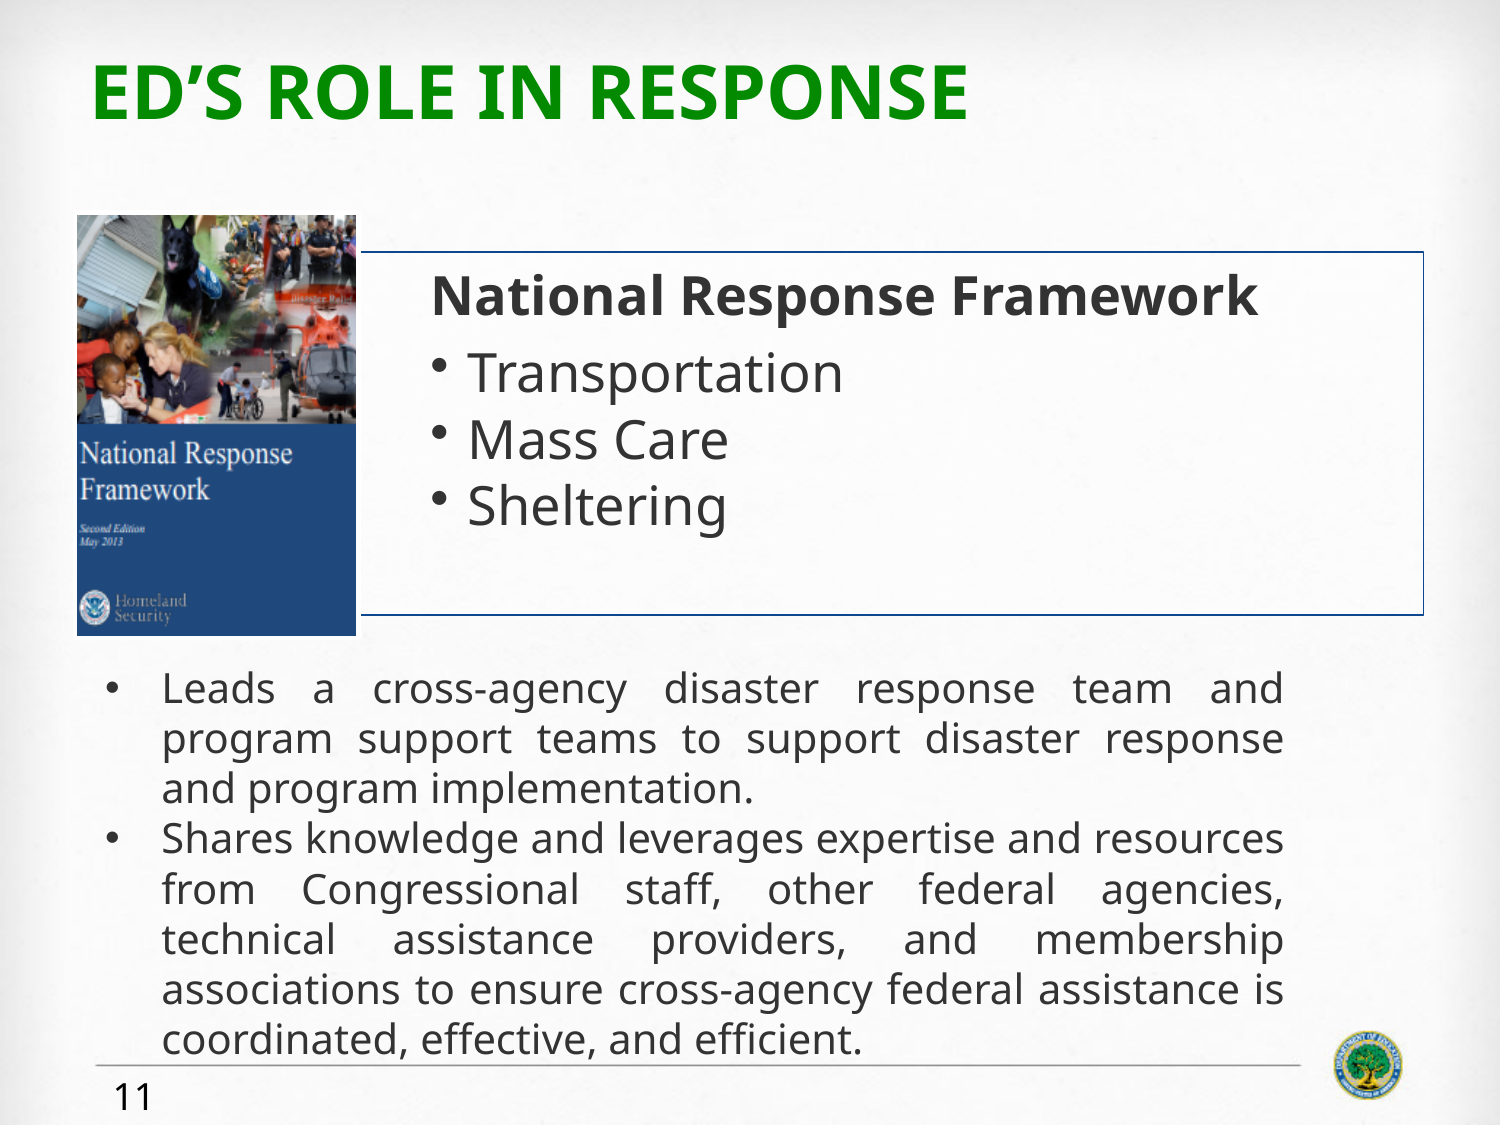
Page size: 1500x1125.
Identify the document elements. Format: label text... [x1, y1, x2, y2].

text_box Leads a cross-agency disaster response team and program support teams to support disaster response and program implementation. Shares knowledge and leverages expertise and resources from Congressional staff, other federal agencies, technical assistance providers, and membership associations to ensure cross-agency federal assistance is coordinated, effective, and efficient. [50, 654, 1300, 1070]
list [74, 212, 1426, 701]
picture [0, 0, 1500, 1125]
title ED’s ROLE IN RESPONSE [75, 37, 1425, 130]
slide_number 11 [112, 1070, 200, 1125]
